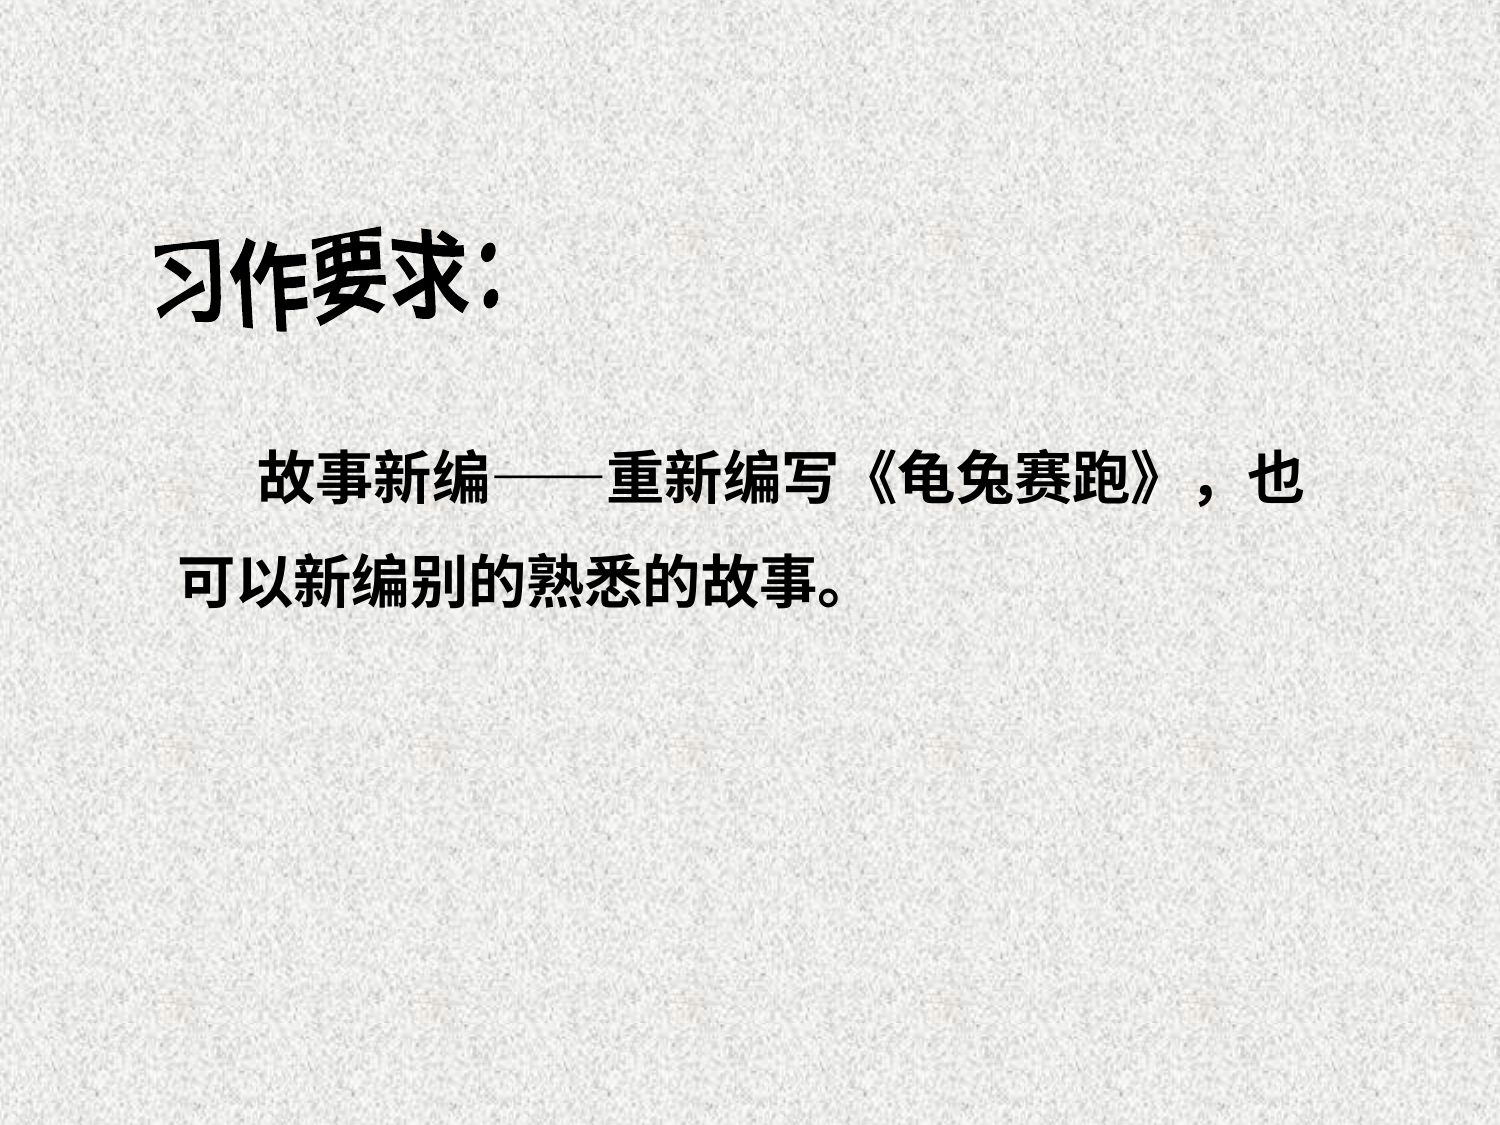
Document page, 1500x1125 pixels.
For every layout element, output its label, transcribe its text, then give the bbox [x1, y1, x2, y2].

picture [0, 0, 1500, 1125]
text_box 故事新编——重新编写《龟兔赛跑》，也可以新编别的熟悉的故事。 [162, 398, 1329, 623]
